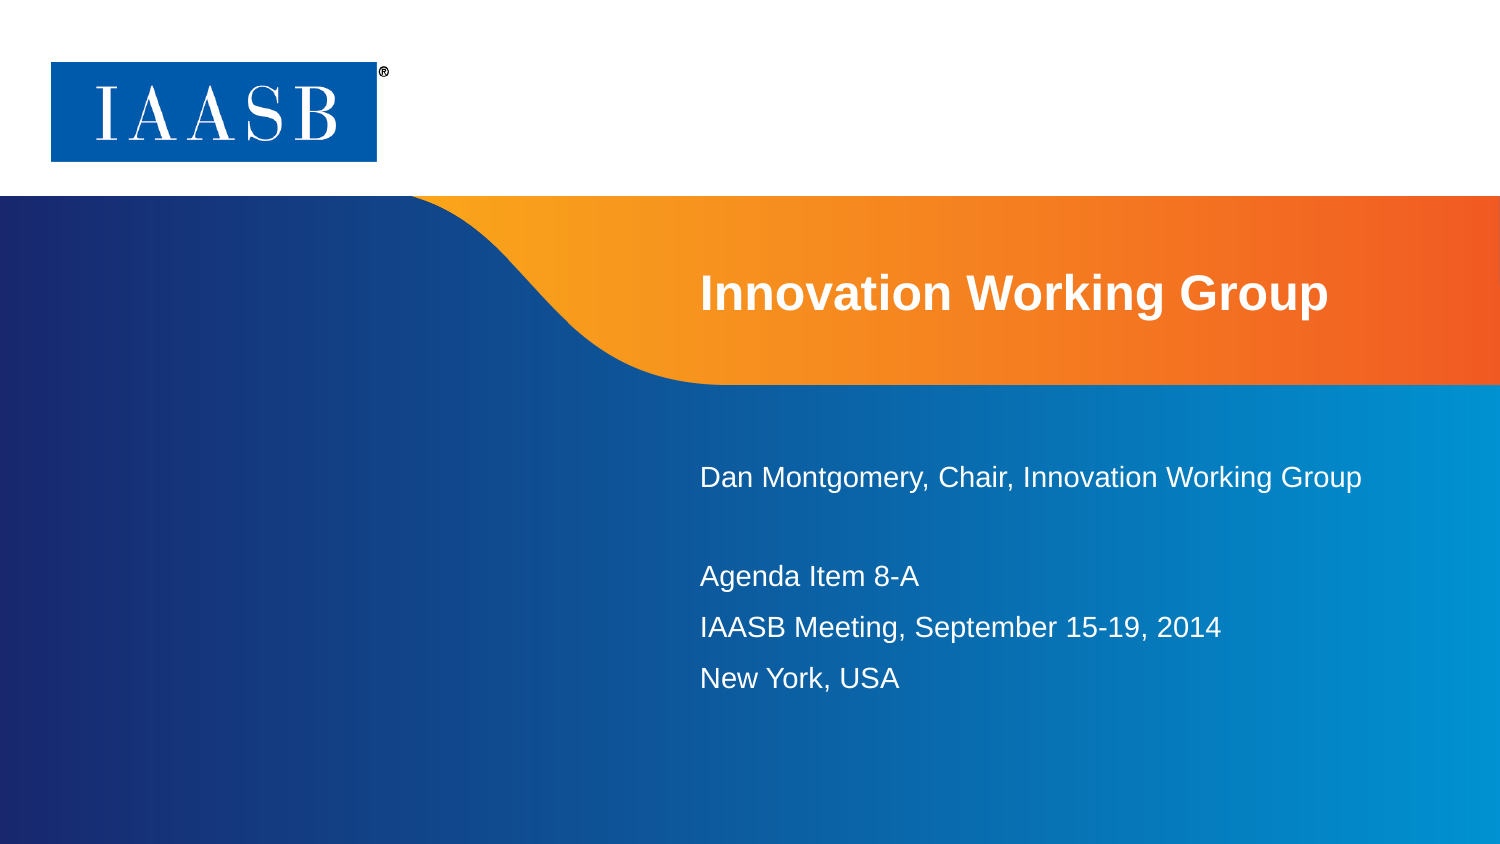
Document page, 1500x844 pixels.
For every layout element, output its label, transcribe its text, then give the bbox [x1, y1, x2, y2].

picture [412, 196, 1500, 385]
title Innovation Working Group [699, 229, 1463, 352]
picture [51, 62, 389, 162]
subtitle Dan Montgomery, Chair, Innovation Working Group Agenda Item 8-A IAASB Meeting, September 15-19, 2014 New York, USA [699, 407, 1388, 624]
